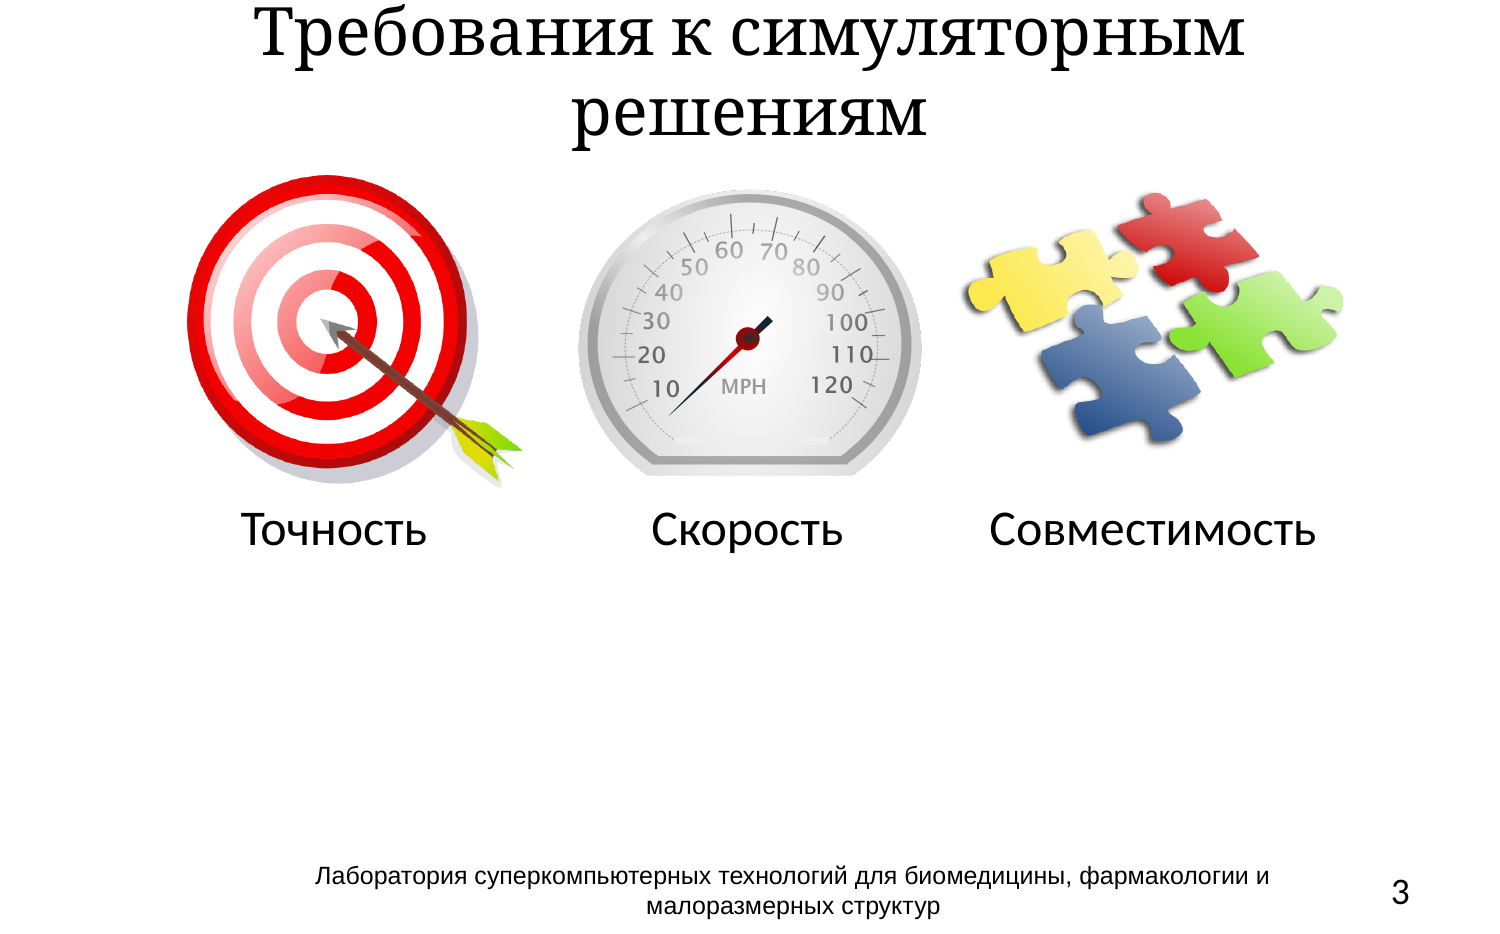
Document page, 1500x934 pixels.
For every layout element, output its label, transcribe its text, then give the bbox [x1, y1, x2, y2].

picture [957, 187, 1350, 454]
text_box Совместимость [974, 488, 1332, 564]
title Требования к симуляторным решениям [75, 37, 1425, 101]
text_box Скорость [636, 493, 859, 563]
picture [187, 175, 523, 488]
text_box 3 [1362, 864, 1425, 915]
picture [548, 185, 947, 484]
text_box Лаборатория суперкомпьютерных технологий для биомедицины, фармакологии и малоразмерных структур [249, 864, 1338, 915]
text_box Точность [225, 496, 443, 563]
